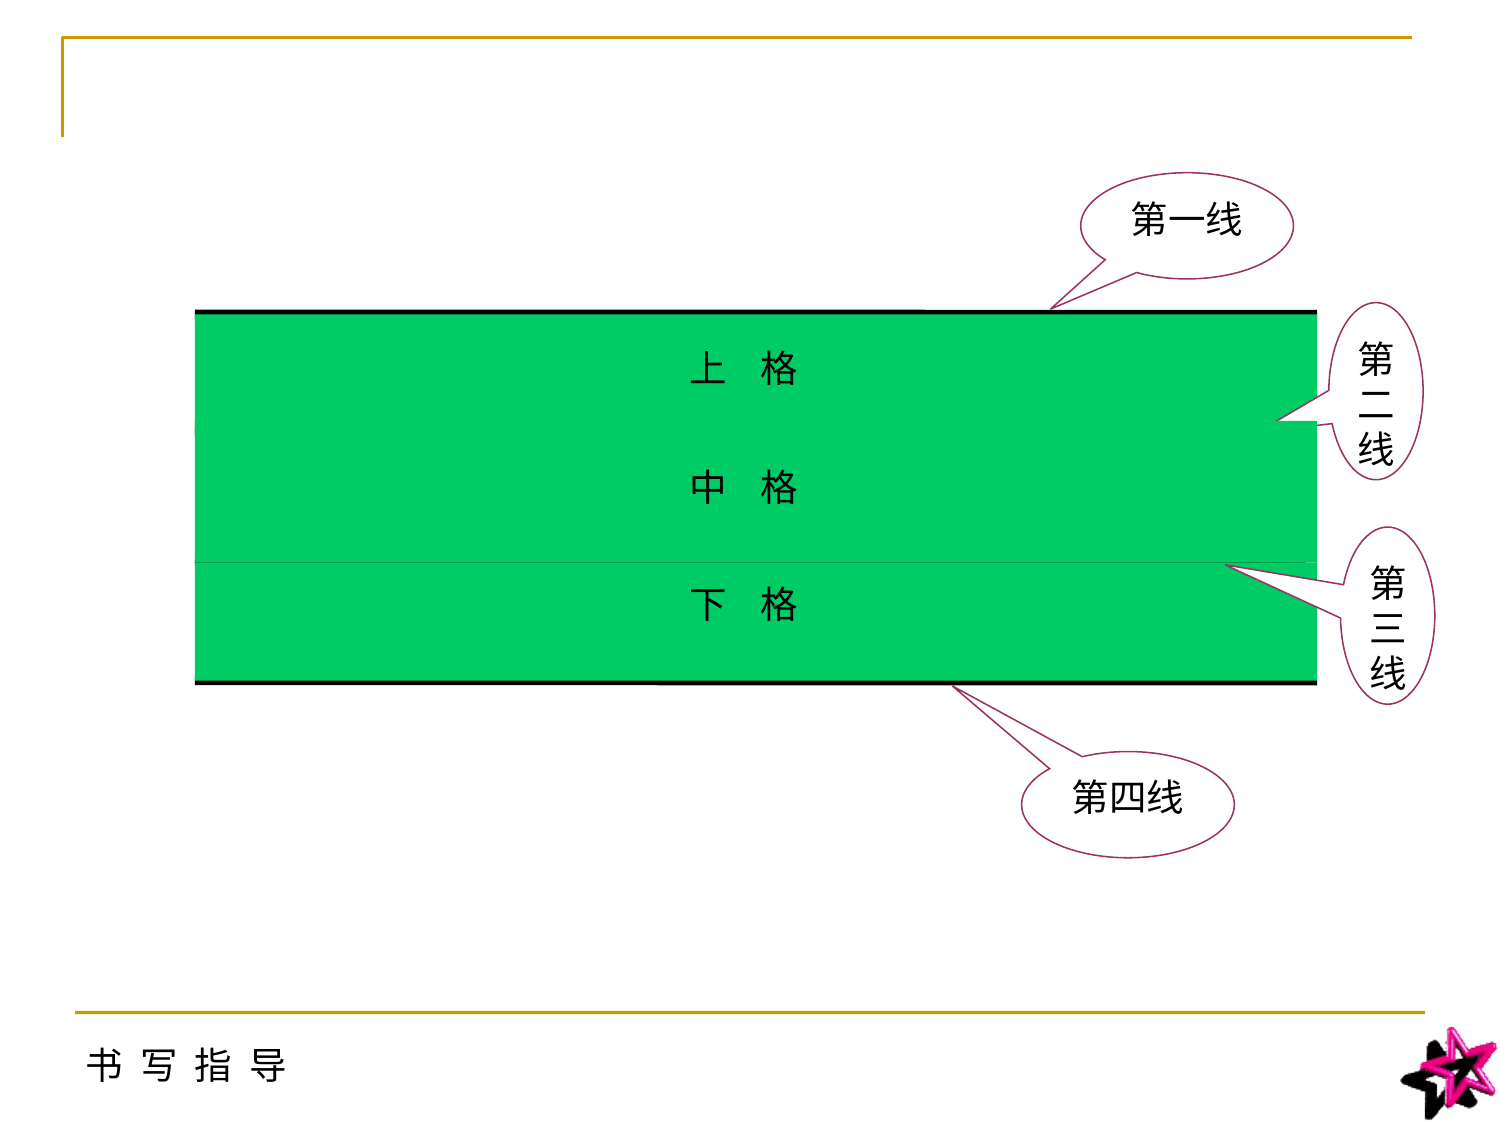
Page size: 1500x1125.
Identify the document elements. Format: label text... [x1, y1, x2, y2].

text_box 中 格 [608, 456, 880, 516]
text_box 第一线 [1050, 172, 1294, 310]
text_box 第三线 [1224, 527, 1435, 705]
picture [1399, 1024, 1500, 1125]
text_box [194, 420, 1317, 563]
text_box 书 写 指 导 [0, 1034, 373, 1095]
text_box 第二线 [1278, 302, 1424, 480]
text_box [194, 563, 1317, 681]
text_box 上 格 [608, 337, 880, 398]
text_box 下 格 [608, 574, 880, 634]
text_box [194, 314, 1317, 420]
text_box 第四线 [952, 685, 1235, 858]
